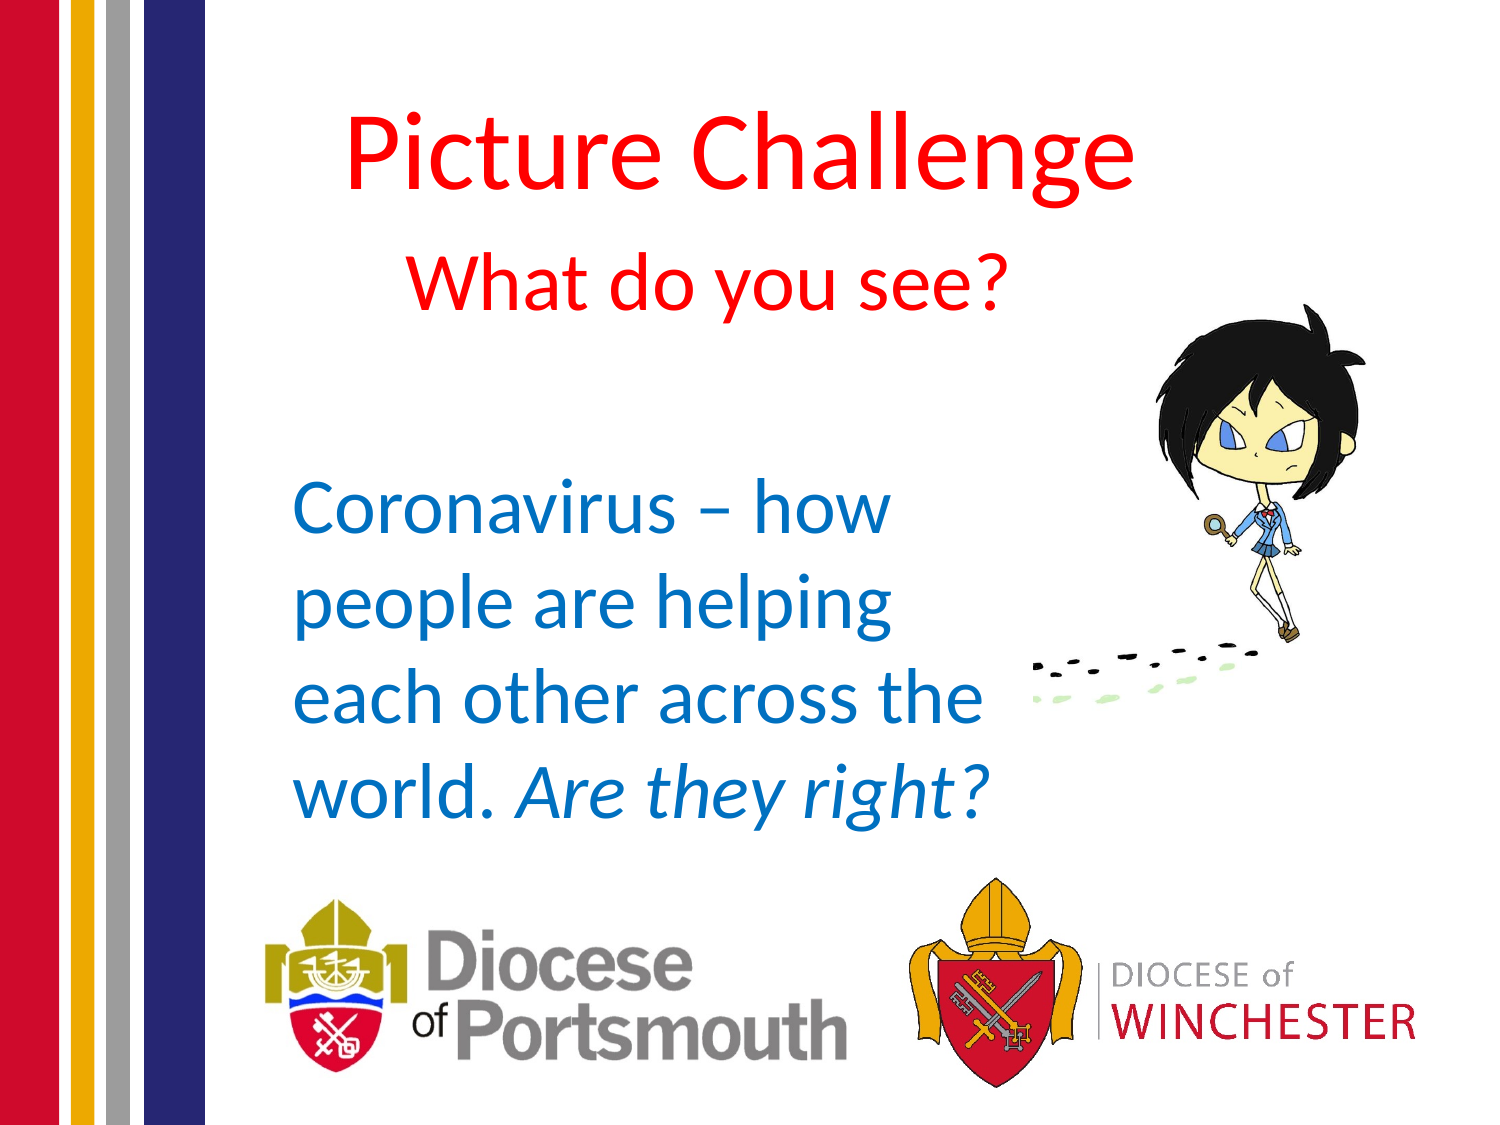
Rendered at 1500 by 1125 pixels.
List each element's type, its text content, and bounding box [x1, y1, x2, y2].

picture [1033, 243, 1471, 739]
subtitle What do you see? Coronavirus – how people are helping each other across the world. Are they right? [277, 219, 1034, 575]
picture [253, 893, 857, 1078]
picture [879, 867, 1436, 1098]
title Picture Challenge [277, 0, 1500, 220]
